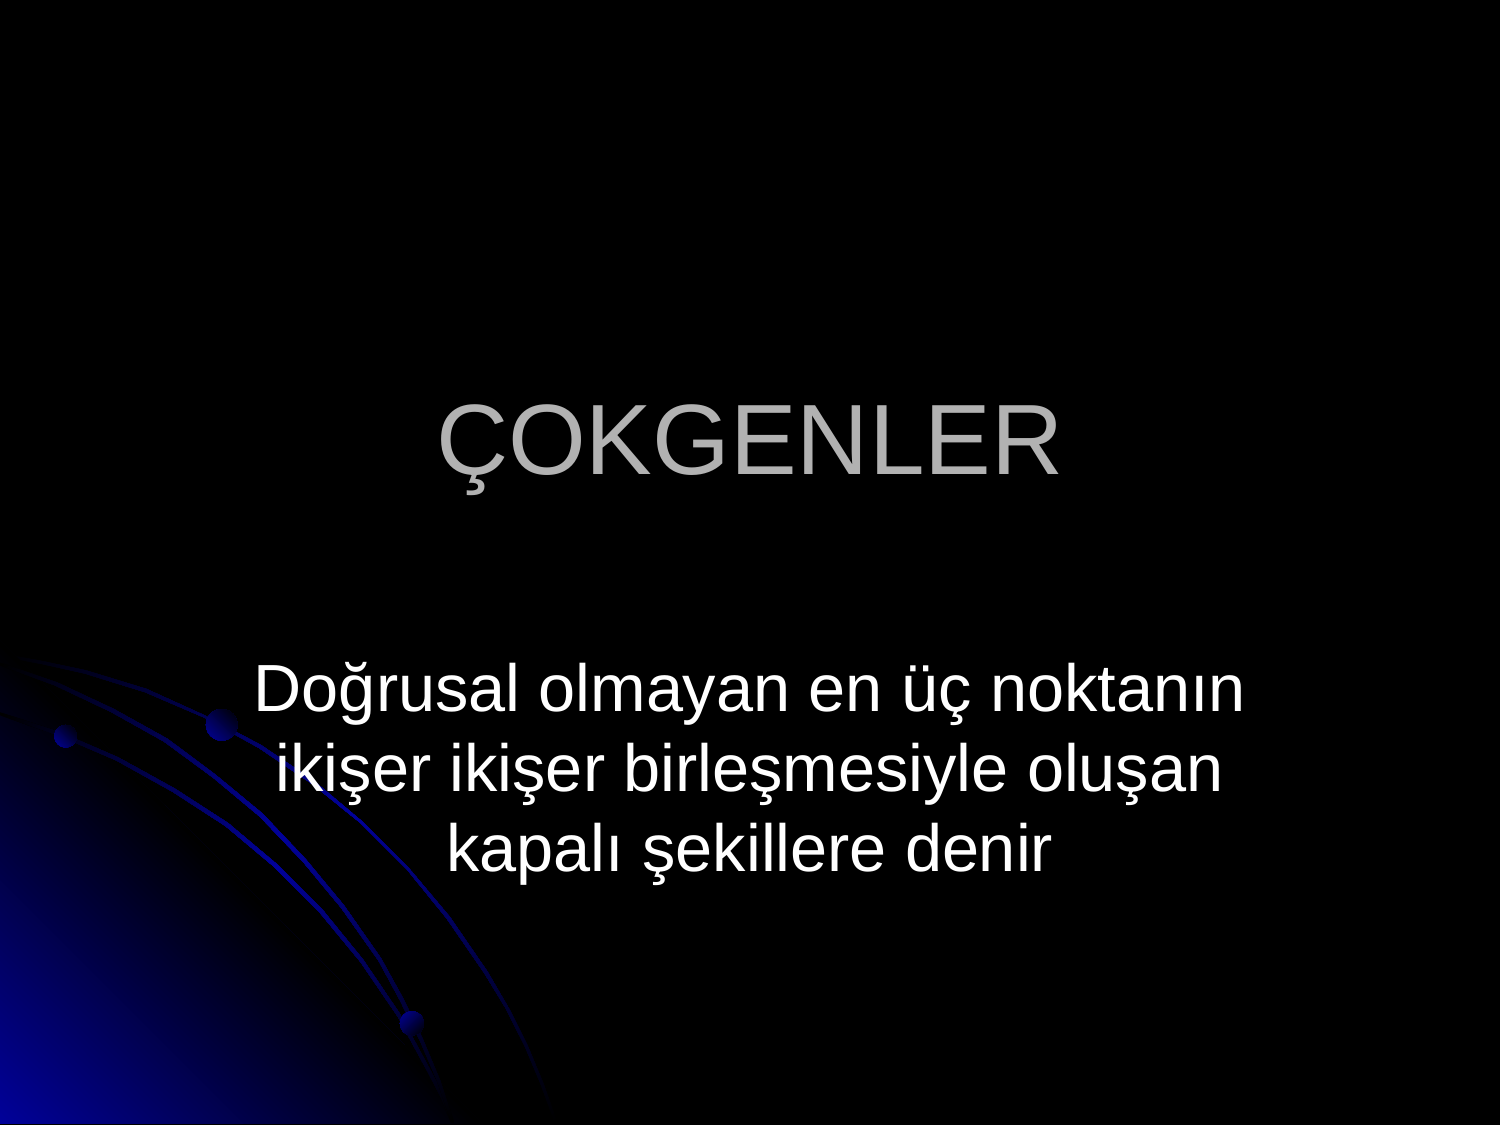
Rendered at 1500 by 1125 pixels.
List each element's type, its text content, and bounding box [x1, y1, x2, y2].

subtitle Doğrusal olmayan en üç noktanın ikişer ikişer birleşmesiyle oluşan kapalı şekillere denir [224, 637, 1276, 926]
title ÇOKGENLER [112, 306, 1388, 563]
